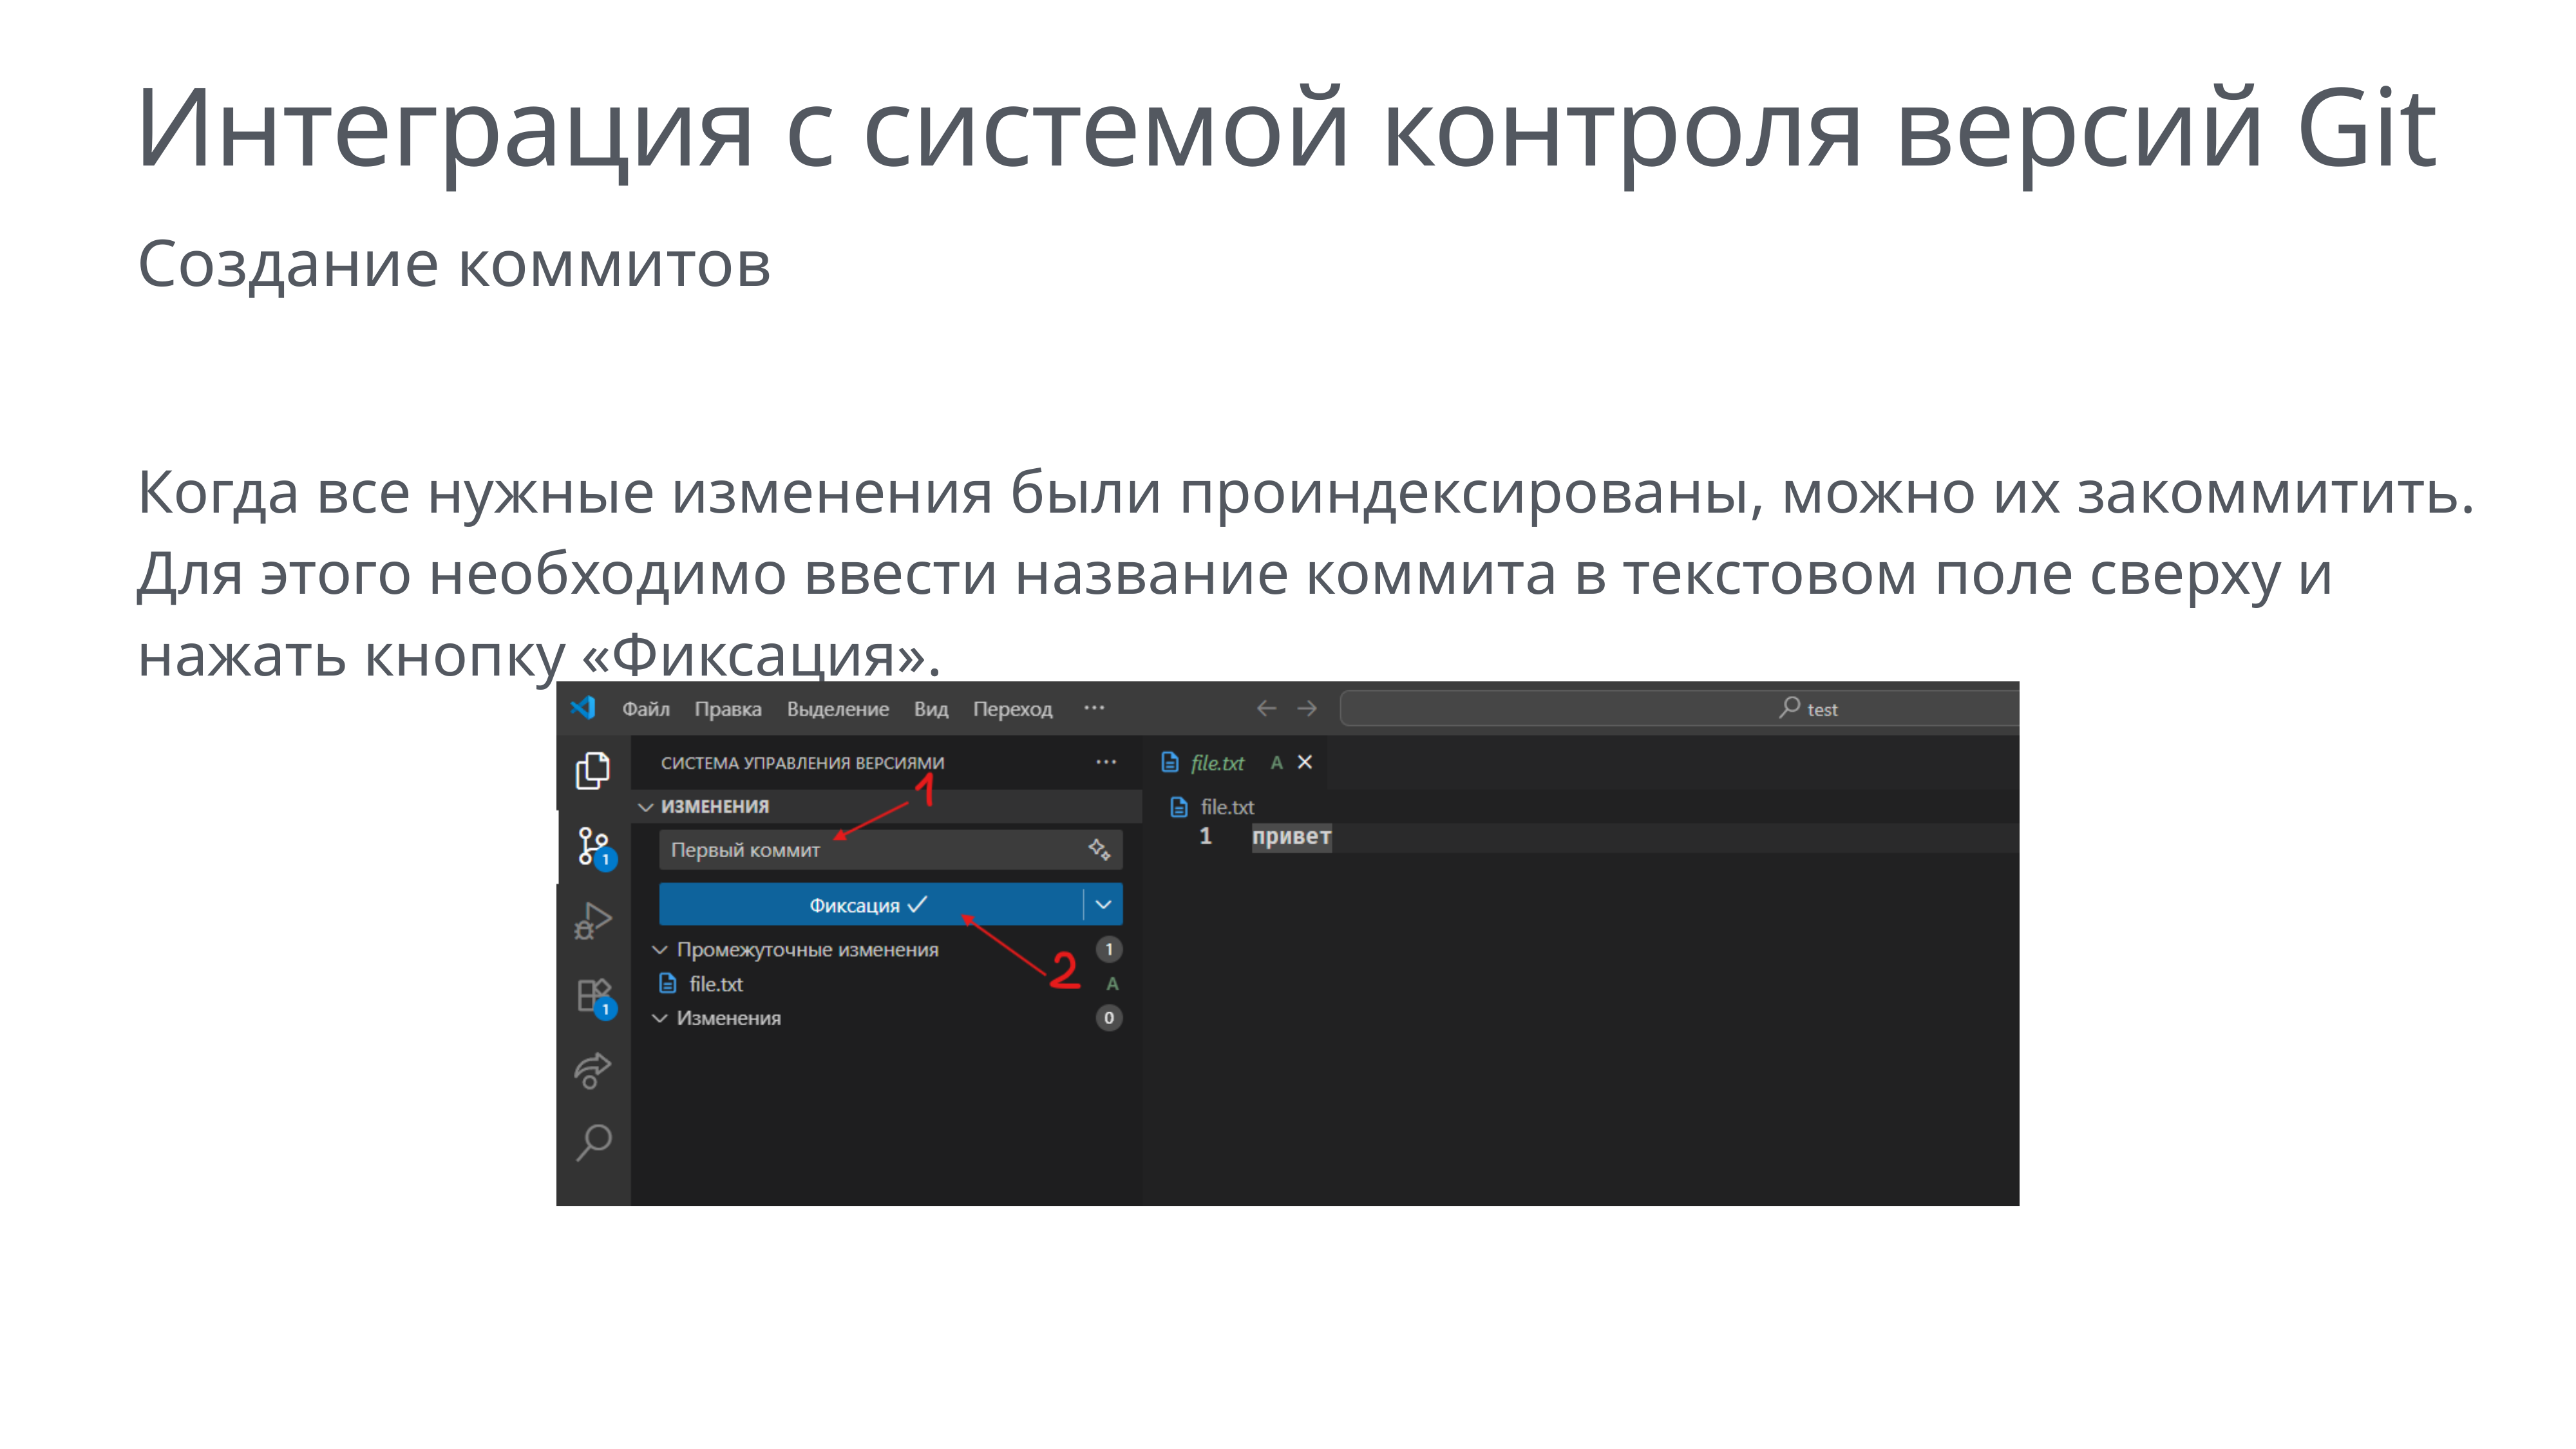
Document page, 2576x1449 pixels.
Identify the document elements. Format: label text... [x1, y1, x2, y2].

title Интеграция с системой контроля версий Git [127, 66, 2449, 205]
text_box Когда все нужные изменения были проиндексированы, можно их закоммитить. Для этого необходимо ввести название коммита в текстовом поле сверху и нажать кнопку «Фиксация». [127, 439, 2508, 693]
text_box Создание коммитов [127, 205, 2449, 305]
picture [556, 681, 2020, 1206]
